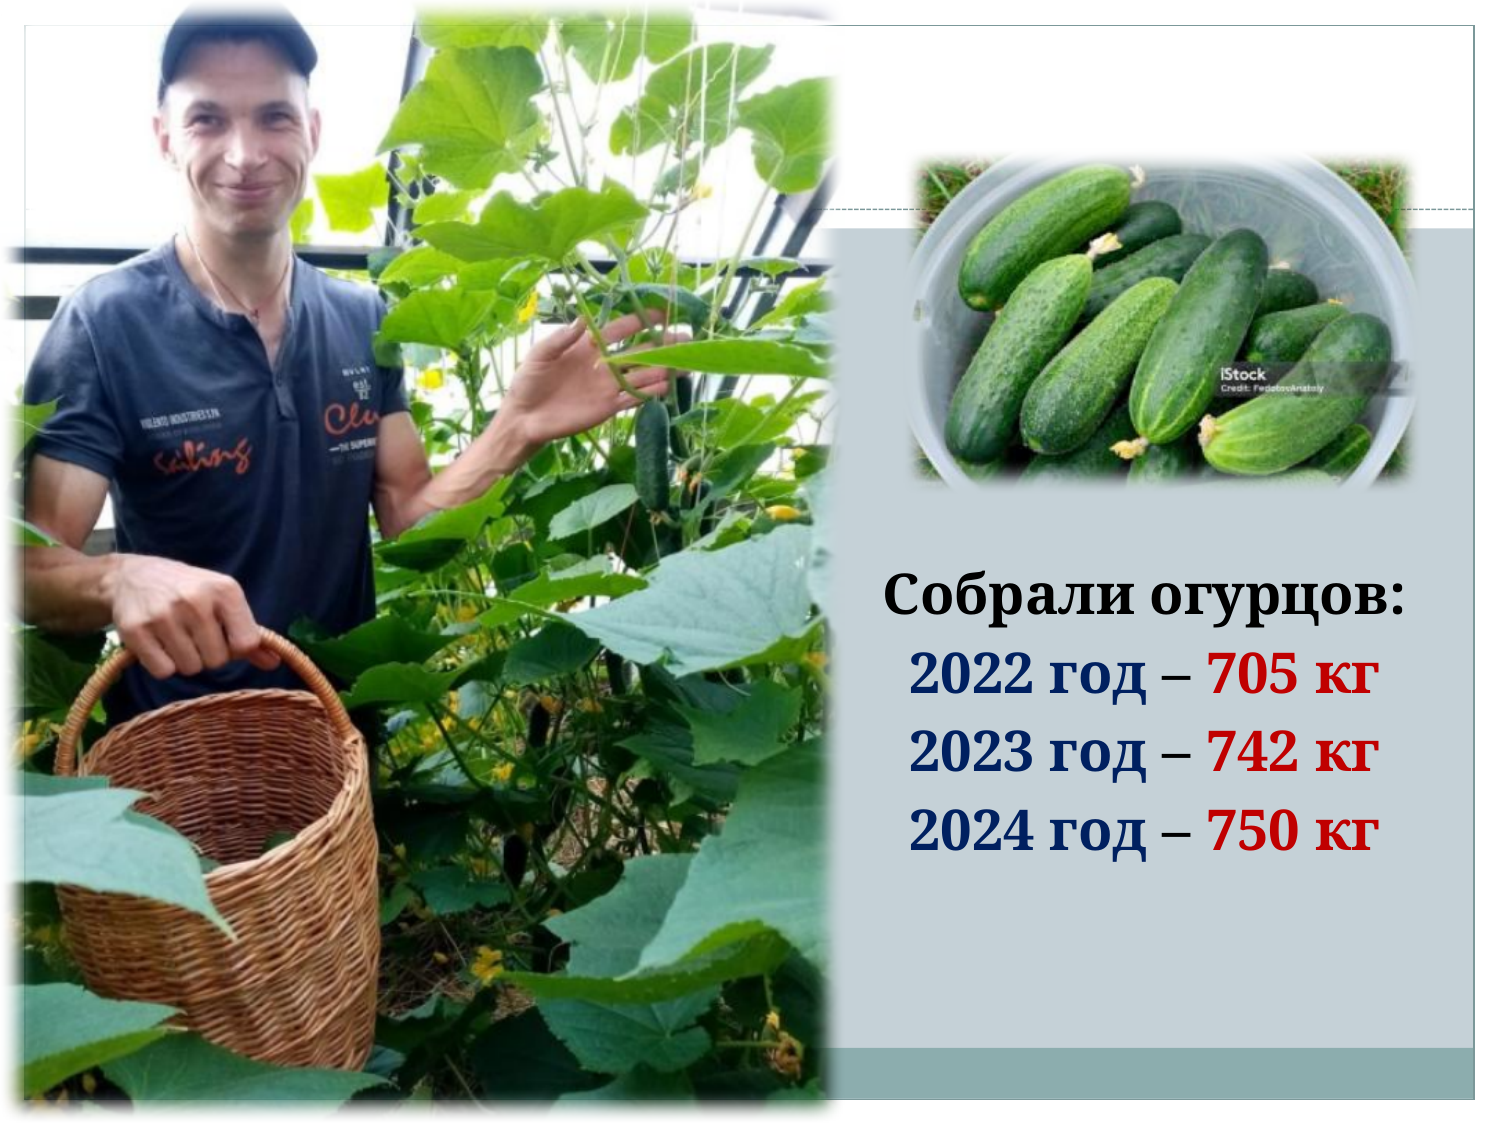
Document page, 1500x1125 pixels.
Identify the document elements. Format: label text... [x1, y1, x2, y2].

list Собрали огурцов: 2022 год – 705 кг 2023 год – 742 кг 2024 год – 750 кг [851, 550, 1469, 882]
picture [903, 148, 1422, 495]
picture [0, 0, 845, 1125]
